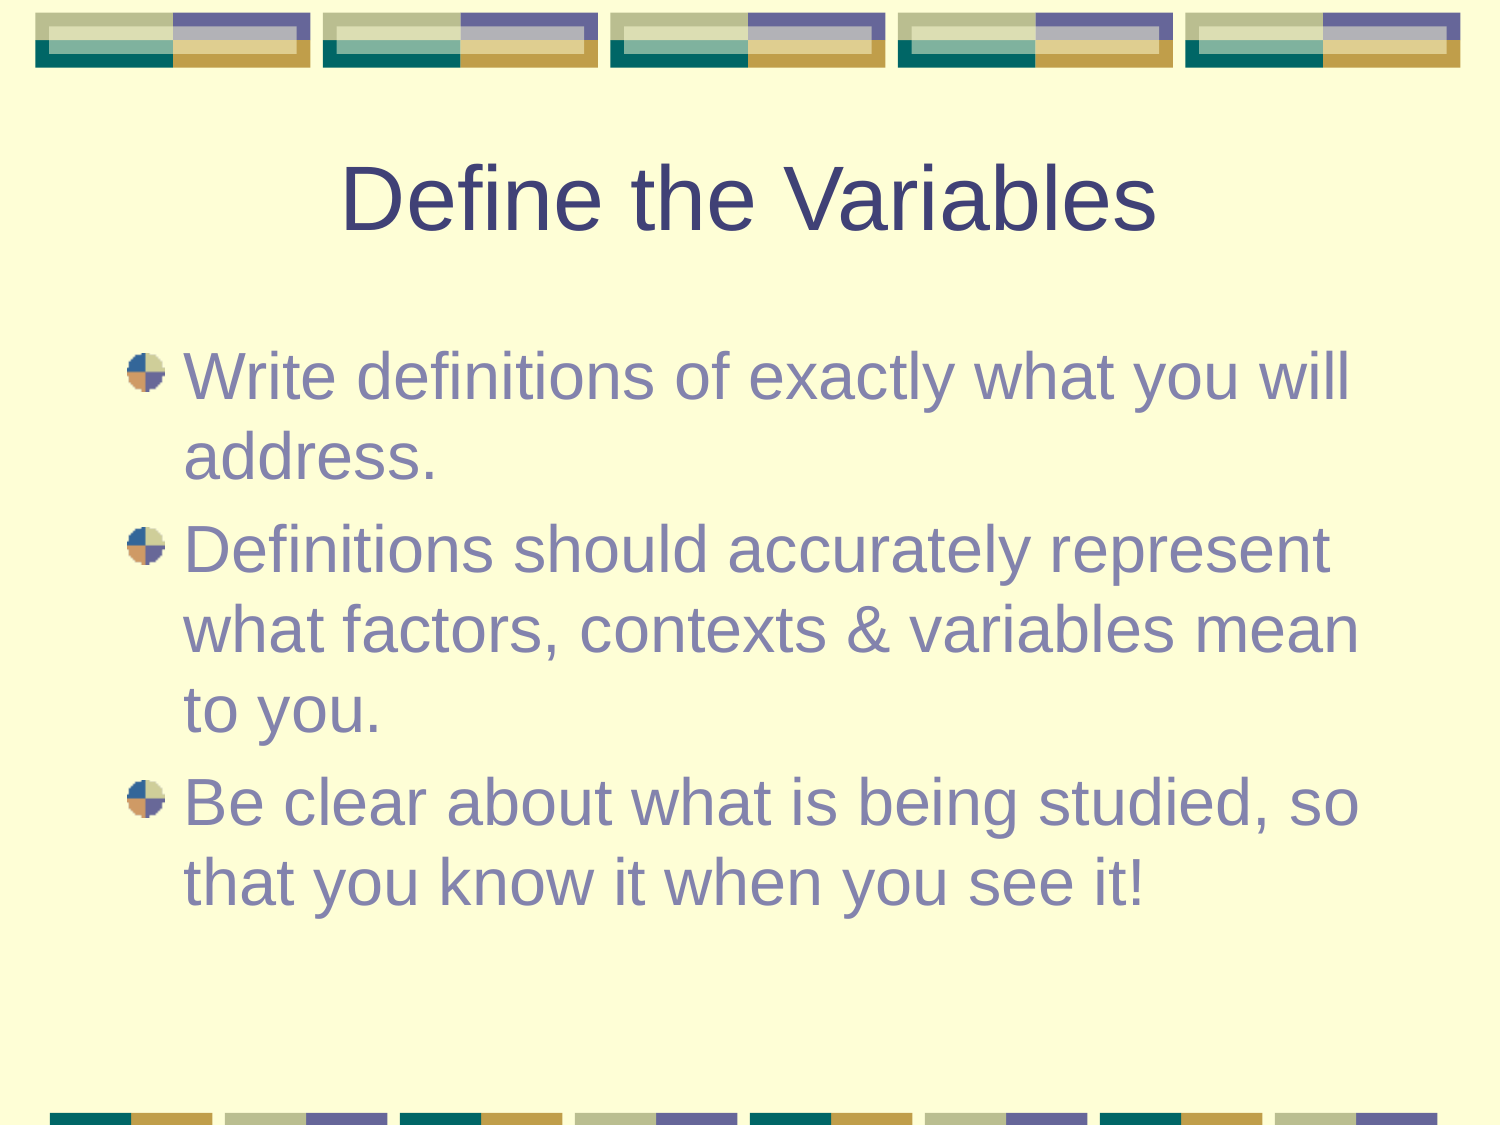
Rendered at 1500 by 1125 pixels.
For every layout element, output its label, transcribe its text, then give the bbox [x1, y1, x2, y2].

picture [127, 353, 165, 392]
title Define the Variables [112, 99, 1388, 288]
picture [127, 780, 165, 818]
picture [127, 527, 165, 565]
list Write definitions of exactly what you will address. Definitions should accurately represent what factors, contexts & variables mean to you. Be clear about what is being studied, so that you know it when you see it! [112, 324, 1388, 1001]
